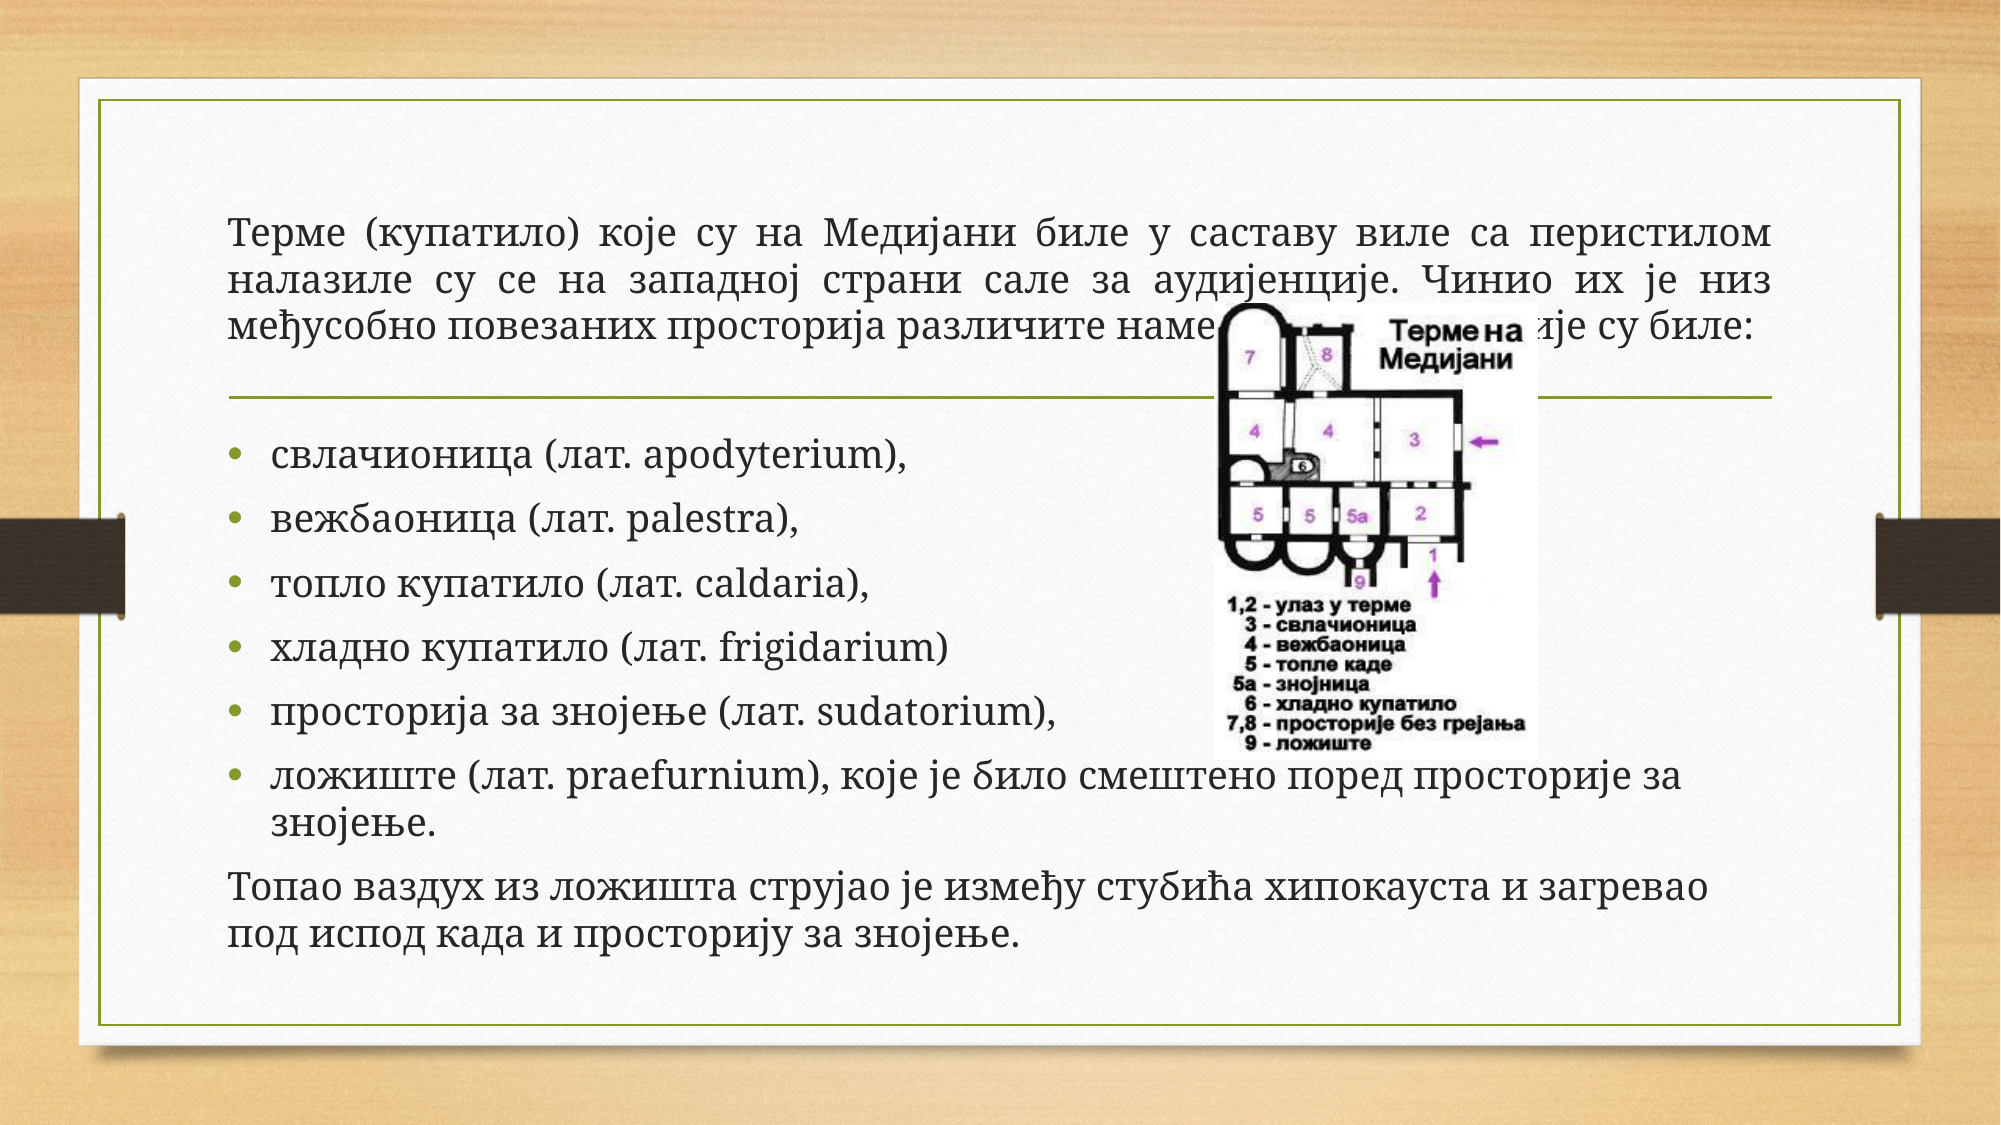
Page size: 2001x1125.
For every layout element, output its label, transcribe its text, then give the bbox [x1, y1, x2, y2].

list Терме (купатило) које су на Медијани биле у саставу виле са перистилом налазиле су се на западној страни сале за аудијенције. Чинио их је низ међусобно повезаних просторија различите намене, а најзначајније су биле: свлачионица (лат. apodyterium), вежбаоница (лат. palestra), топло купатило (лат. caldaria), хладно купатило (лат. frigidarium) просторија за знојење (лат. sudatorium), ложиште (лат. praefurnium), које је било смештено поред просторије за знојење. Топао ваздух из ложишта струјао је између стубића хипокауста и загревао под испод када и просторију за знојење. [212, 200, 1788, 964]
picture [0, 0, 2001, 1125]
